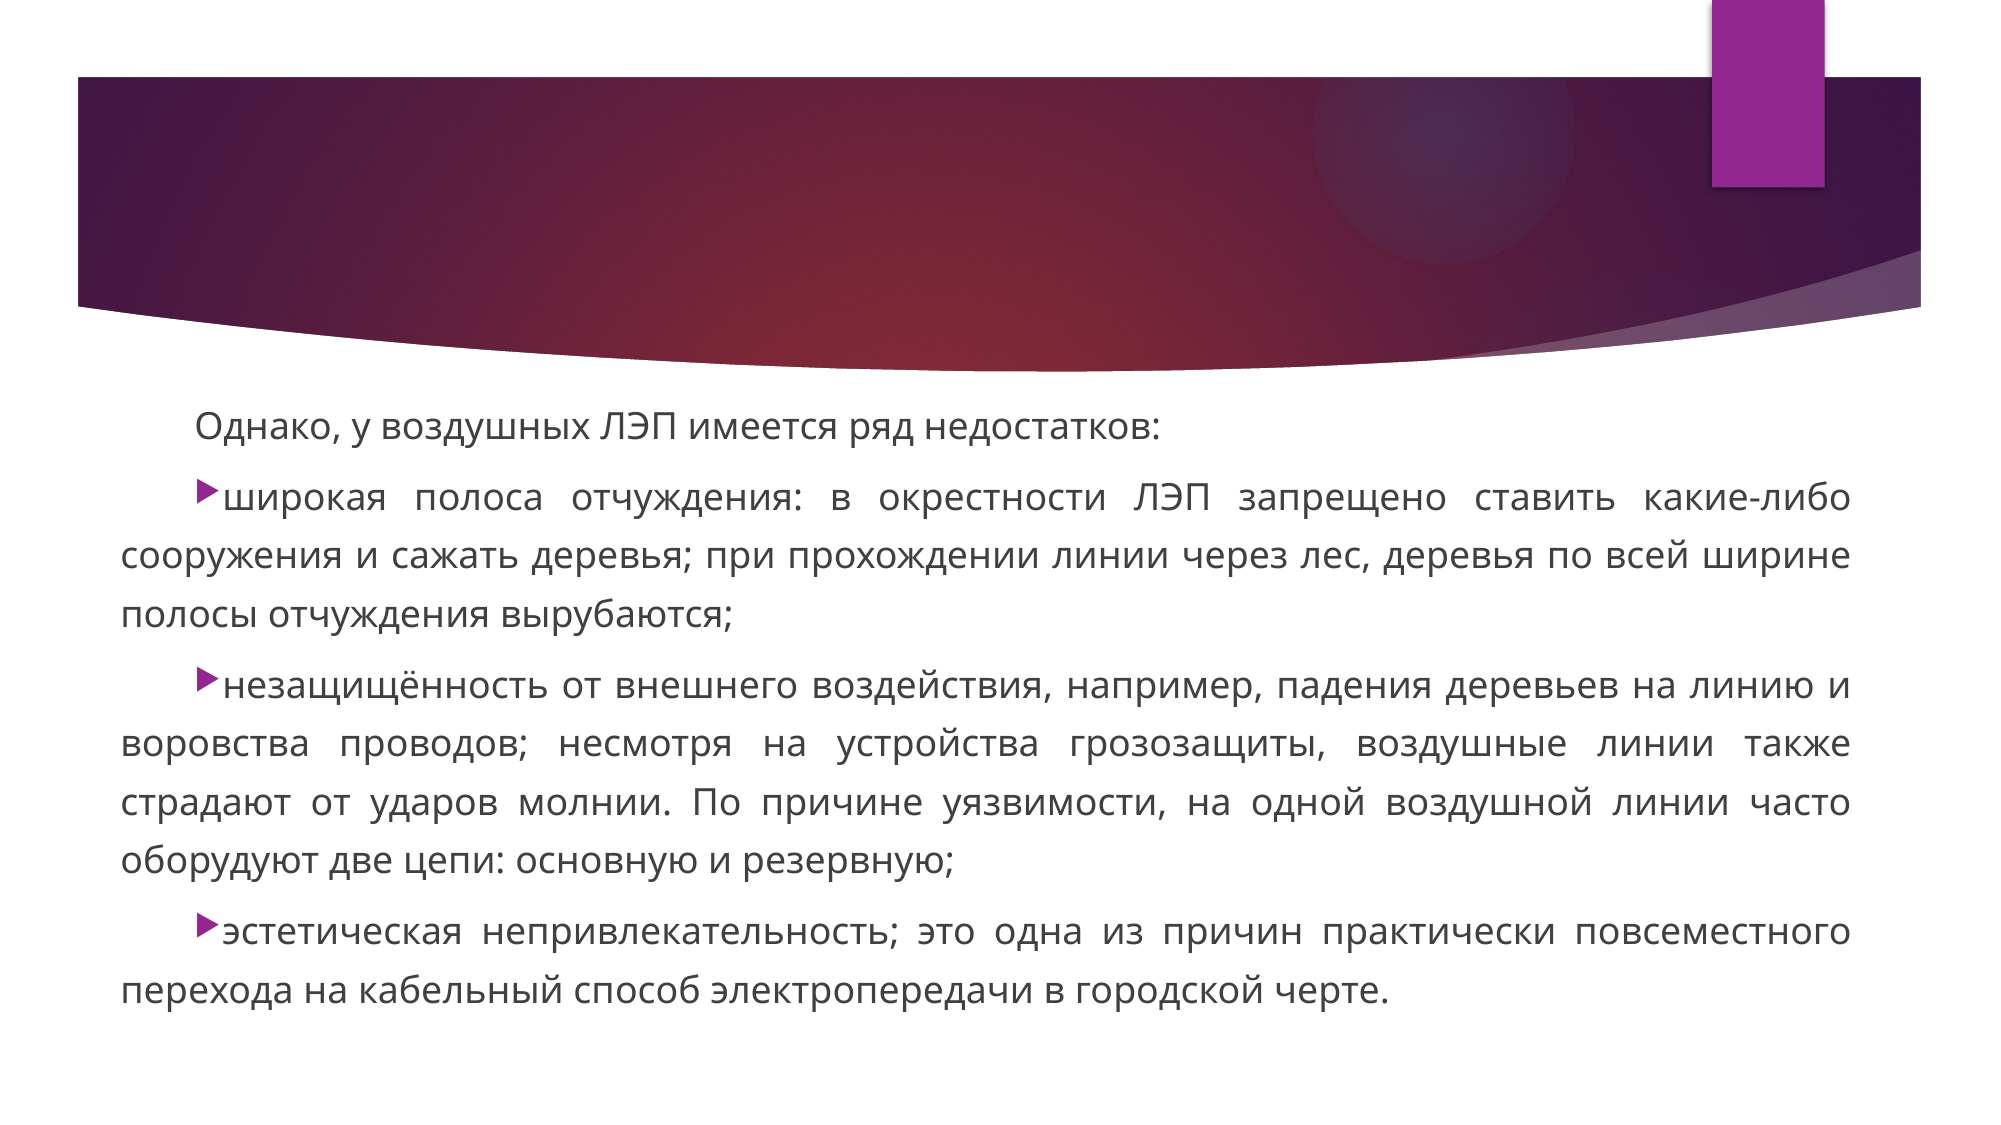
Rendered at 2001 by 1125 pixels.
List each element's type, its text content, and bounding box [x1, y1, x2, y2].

list Однако, у воздушных ЛЭП имеется ряд недостатков: широкая полоса отчуждения: в окрестности ЛЭП запрещено ставить какие-либо сооружения и сажать деревья; при прохождении линии через лес, деревья по всей ширине полосы отчуждения вырубаются; незащищённость от внешнего воздействия, например, падения деревьев на линию и воровства проводов; несмотря на устройства грозозащиты, воздушные линии также страдают от ударов молнии. По причине уязвимости, на одной воздушной линии часто оборудуют две цепи: основную и резервную; эстетическая непривлекательность; это одна из причин практически повсеместного перехода на кабельный способ электропередачи в городской черте. [105, 381, 1868, 1028]
